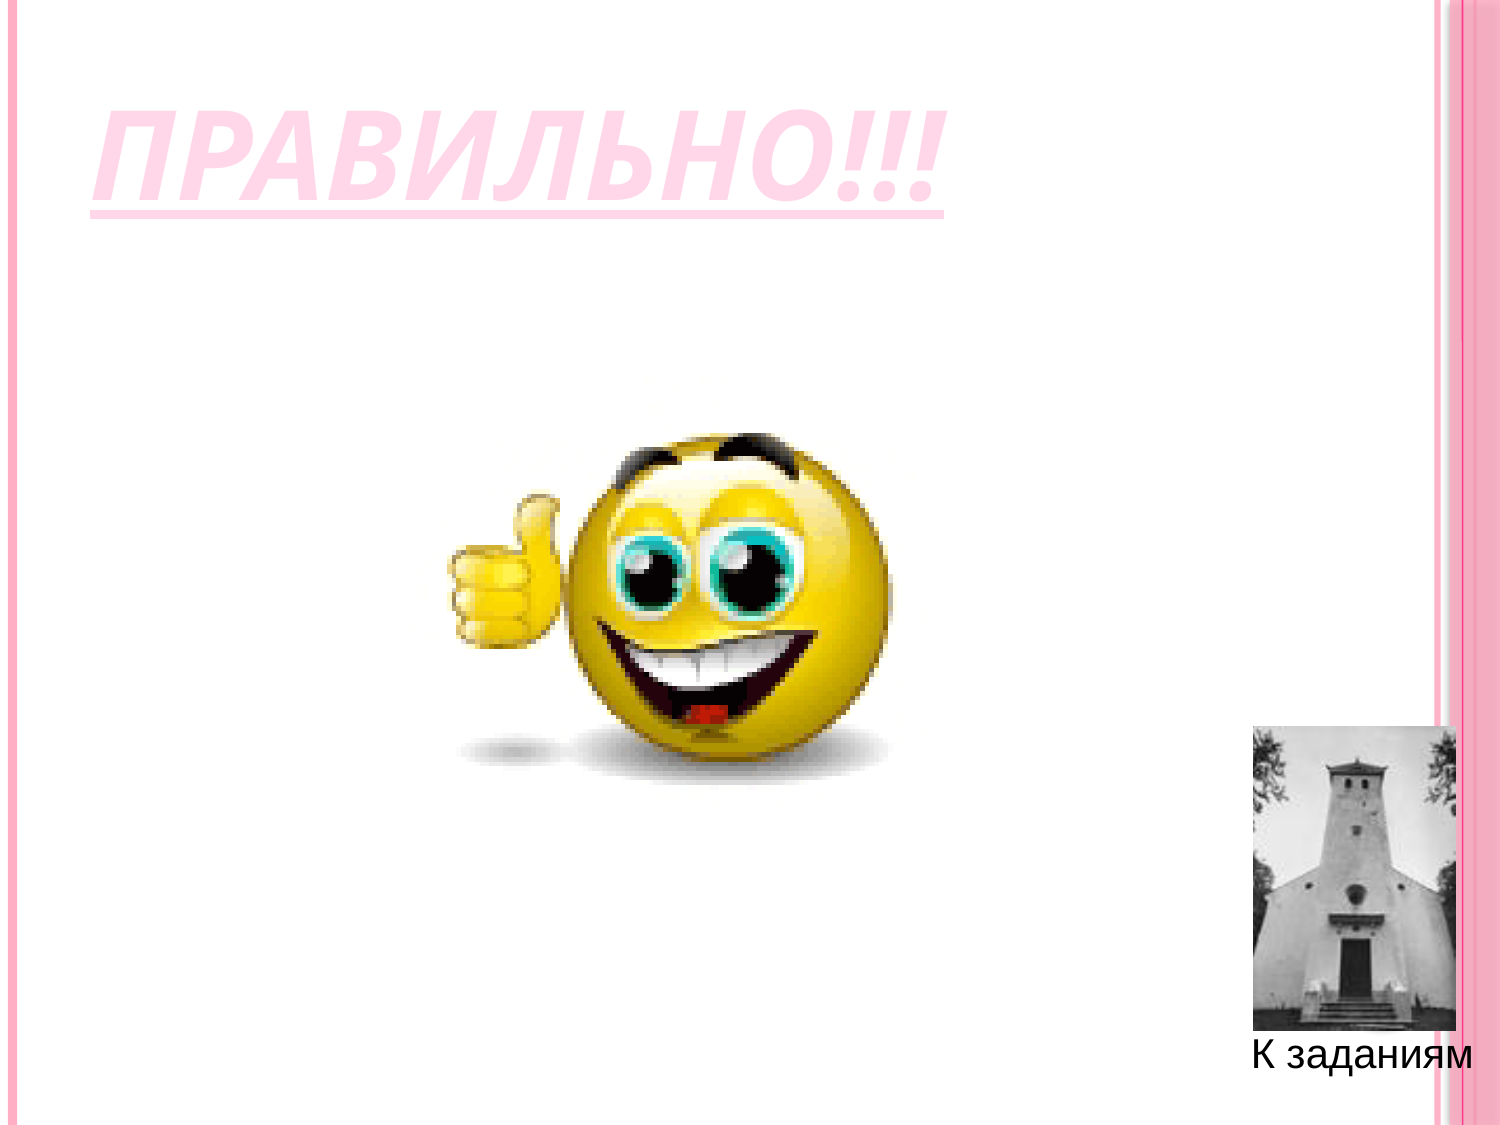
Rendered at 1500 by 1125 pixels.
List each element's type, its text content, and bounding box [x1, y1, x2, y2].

picture [1253, 726, 1457, 1032]
title ПРАВИЛЬНО!!! [75, 45, 1300, 233]
text_box К заданиям [1224, 1019, 1500, 1085]
picture [409, 292, 927, 810]
